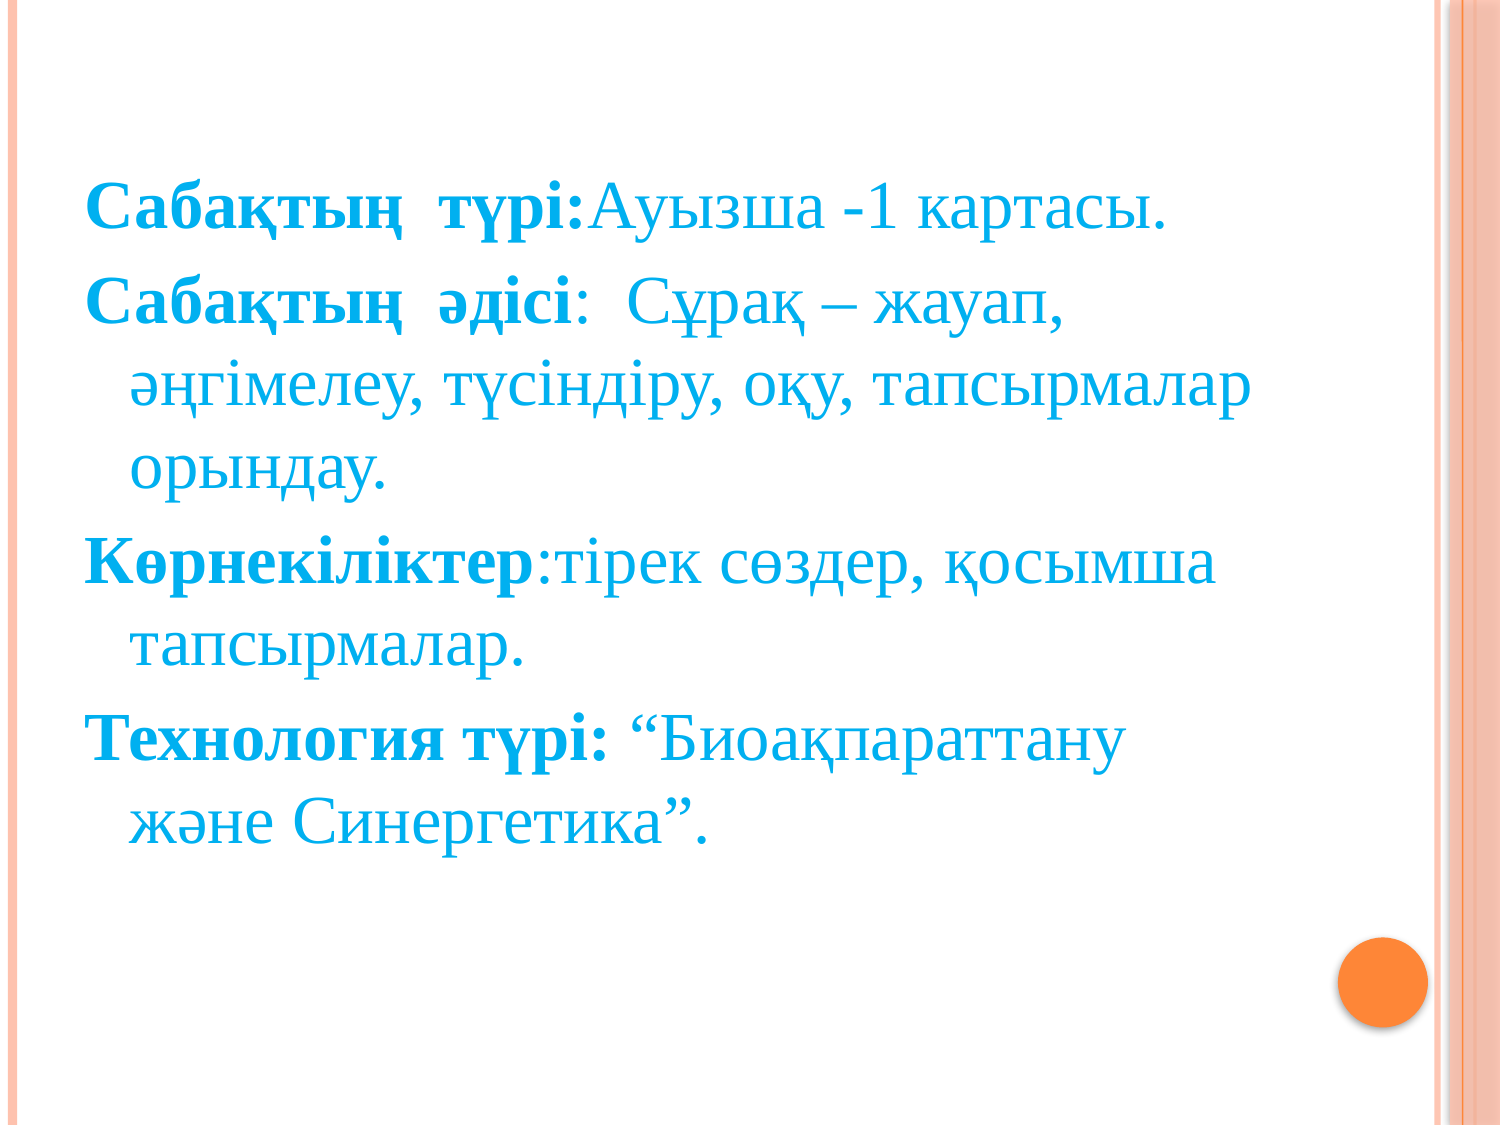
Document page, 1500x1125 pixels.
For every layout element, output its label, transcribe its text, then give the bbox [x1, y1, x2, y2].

list Сабақтың түрі:Ауызша -1 картасы. Сабақтың әдісі: Сұрақ – жауап, әңгімелеу, түсіндіру, оқу, тапсырмалар орындау. Көрнекіліктер:тірек сөздер, қосымша тапсырмалар. Технология түрі: “Биоақпараттану және Синергетика”. [70, 152, 1296, 952]
